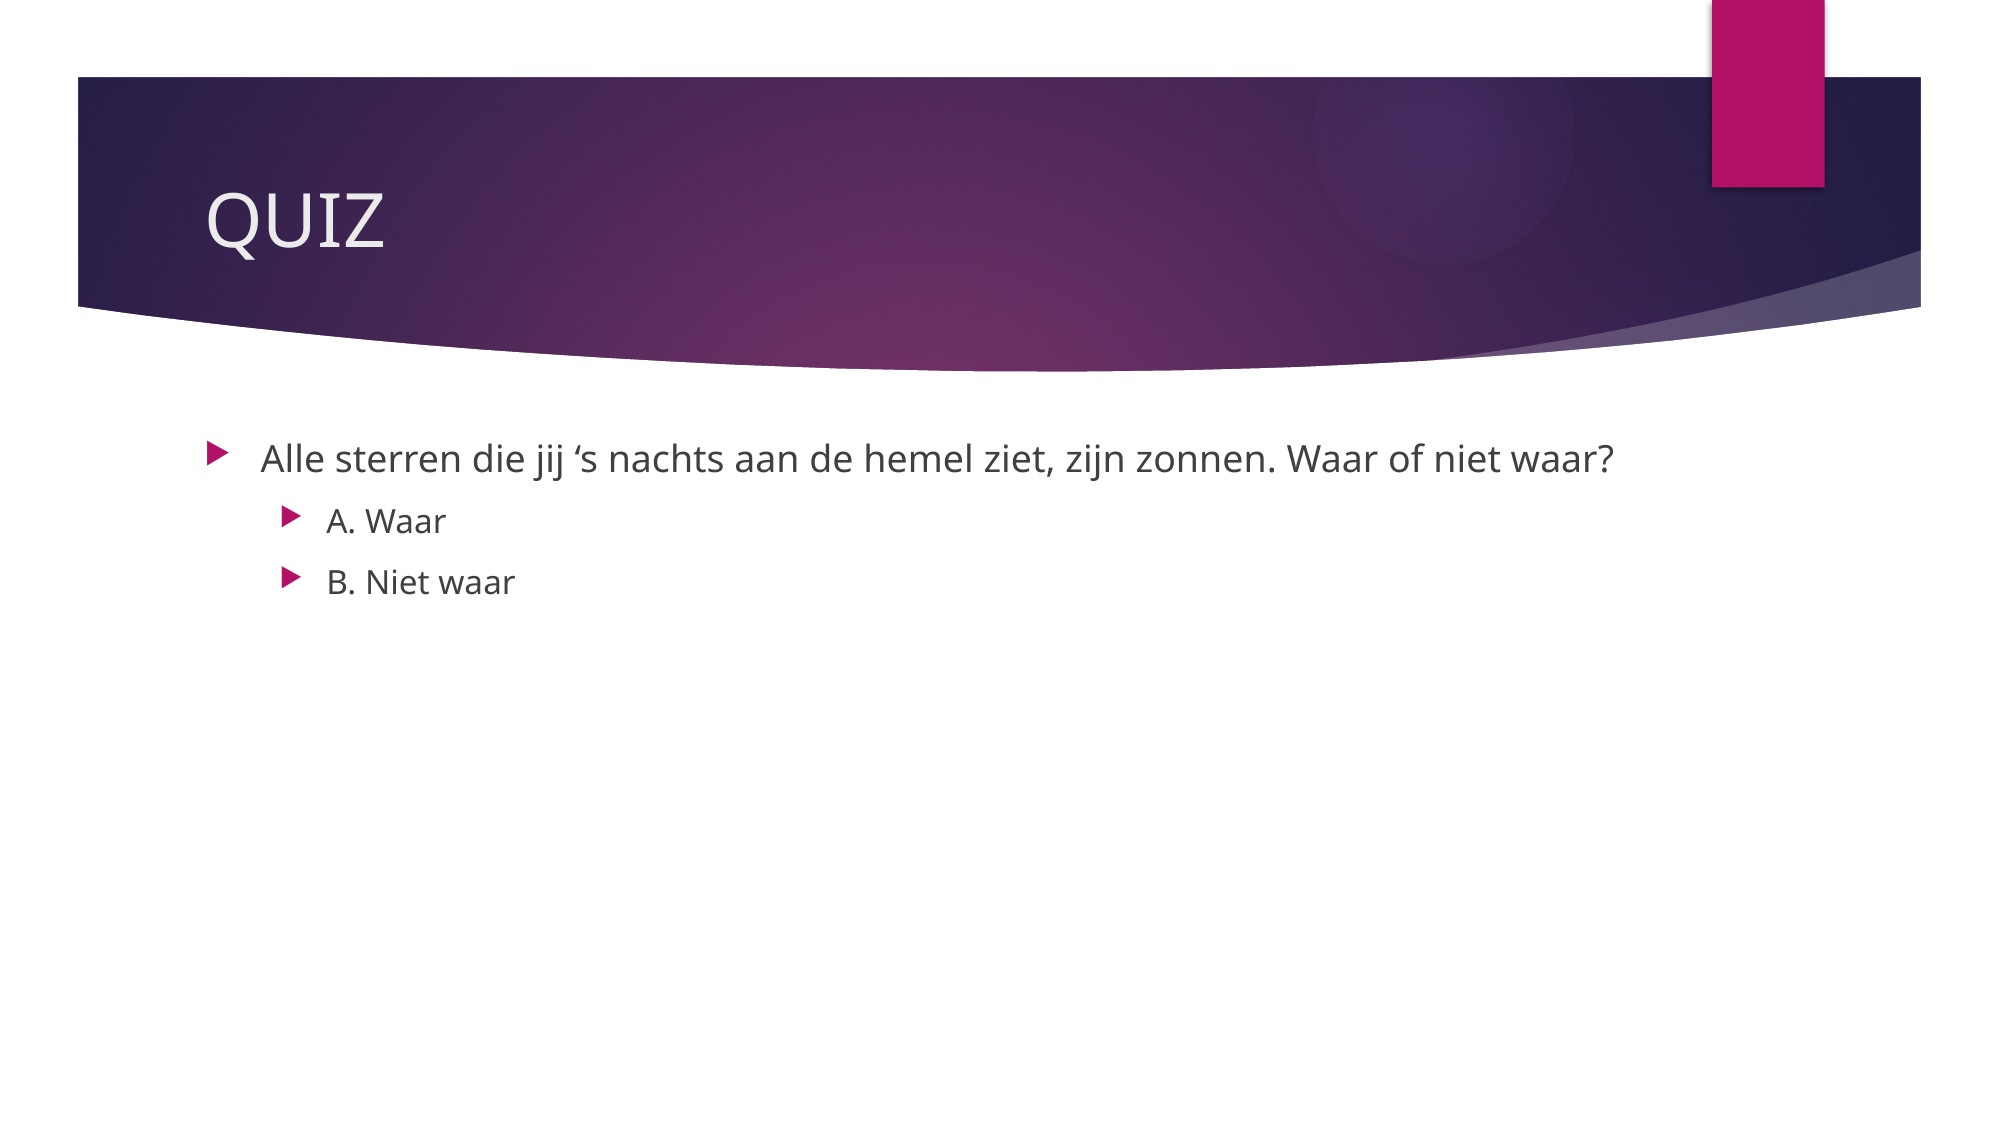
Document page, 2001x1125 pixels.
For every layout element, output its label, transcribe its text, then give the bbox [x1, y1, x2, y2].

title QUIZ [189, 159, 1627, 276]
list Alle sterren die jij ‘s nachts aan de hemel ziet, zijn zonnen. Waar of niet waar? A. Waar B. Niet waar [189, 427, 1638, 988]
